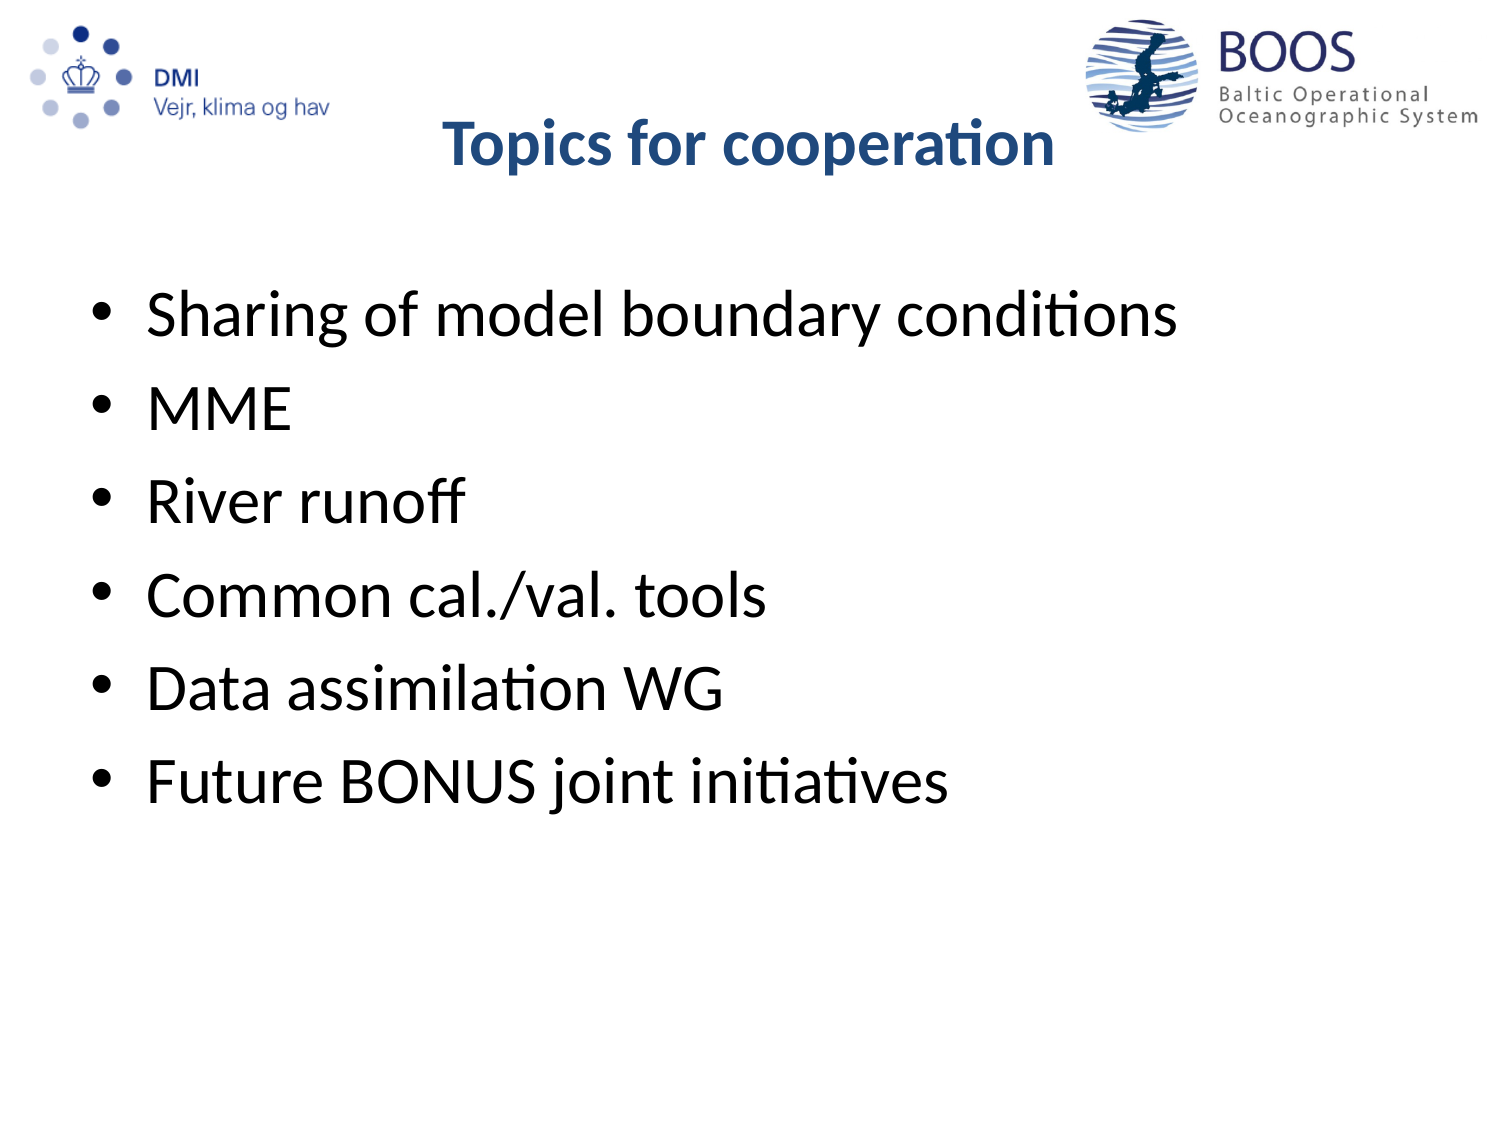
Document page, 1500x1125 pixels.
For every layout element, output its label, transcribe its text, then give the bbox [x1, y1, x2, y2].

list Sharing of model boundary conditions MME River runoff Common cal./val. tools Data assimilation WG Future BONUS joint initiatives [75, 262, 1425, 1005]
title Topics for cooperation [75, 45, 1425, 233]
picture [1085, 2, 1488, 163]
picture [21, 4, 337, 138]
